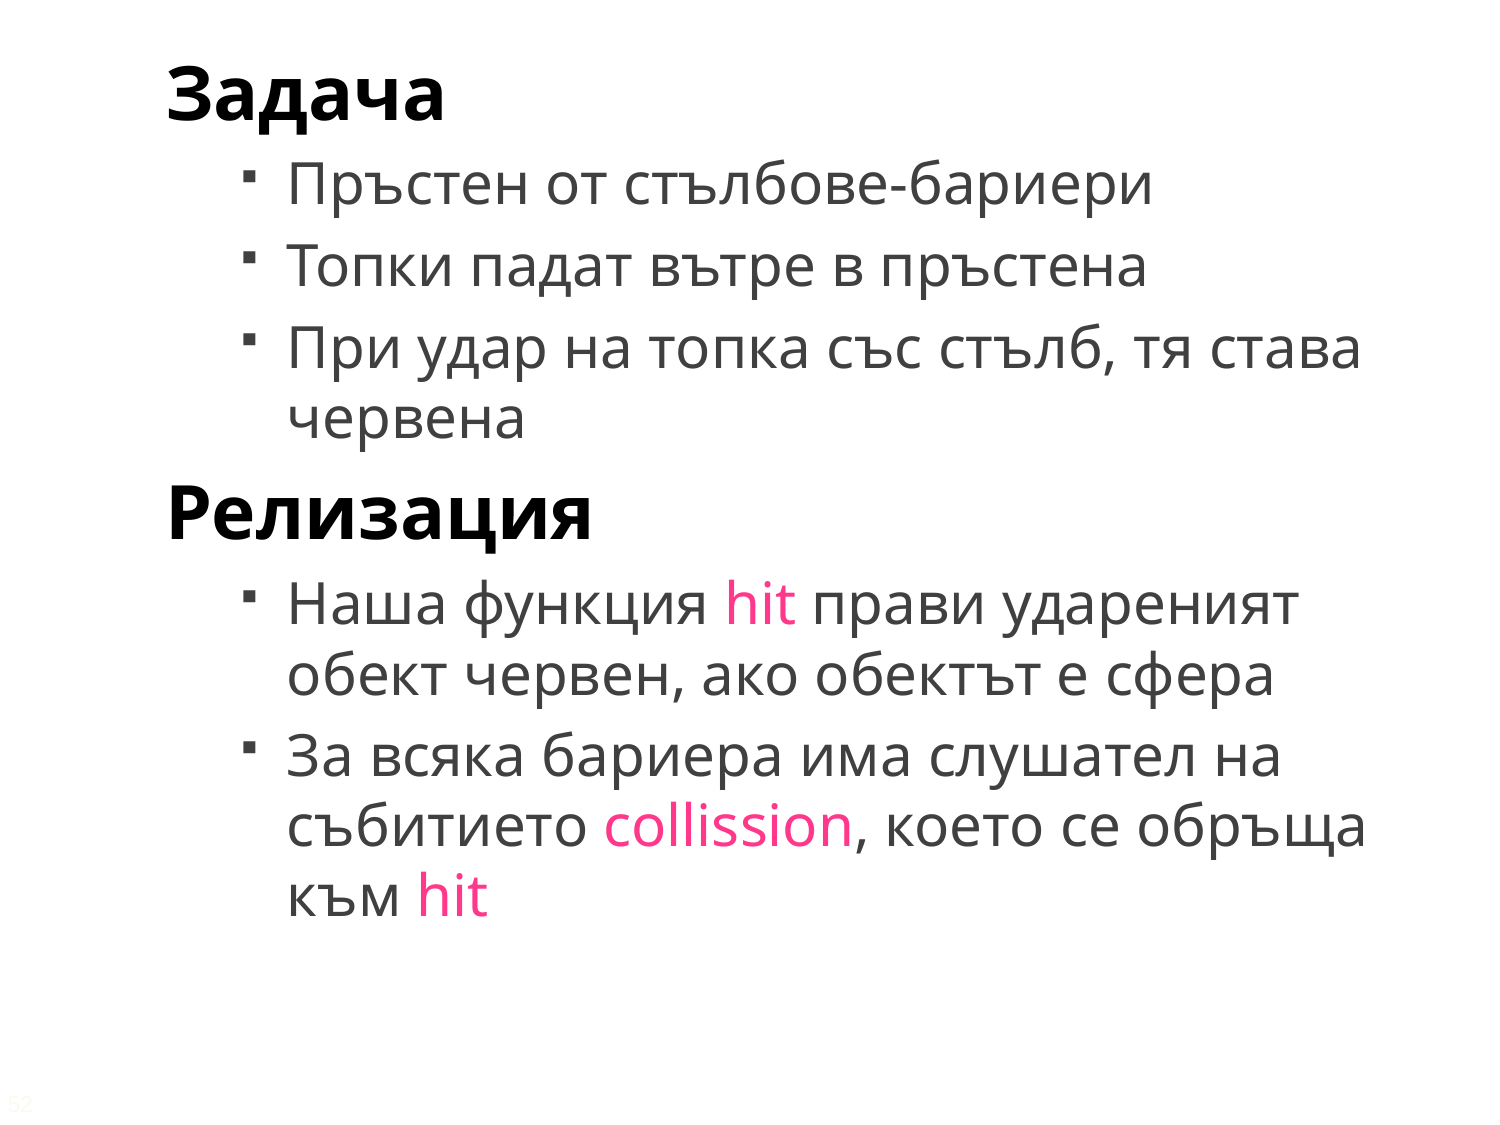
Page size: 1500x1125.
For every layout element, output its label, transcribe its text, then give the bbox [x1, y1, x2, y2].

list Задача Пръстен от стълбове-бариери Топки падат вътре в пръстена При удар на топка със стълб, тя става червена Релизация Наша функция hit прави удареният обект червен, ако обектът е сфера За всяка бариера има слушател на събитието collission, което се обръща към hit [150, 37, 1488, 1113]
